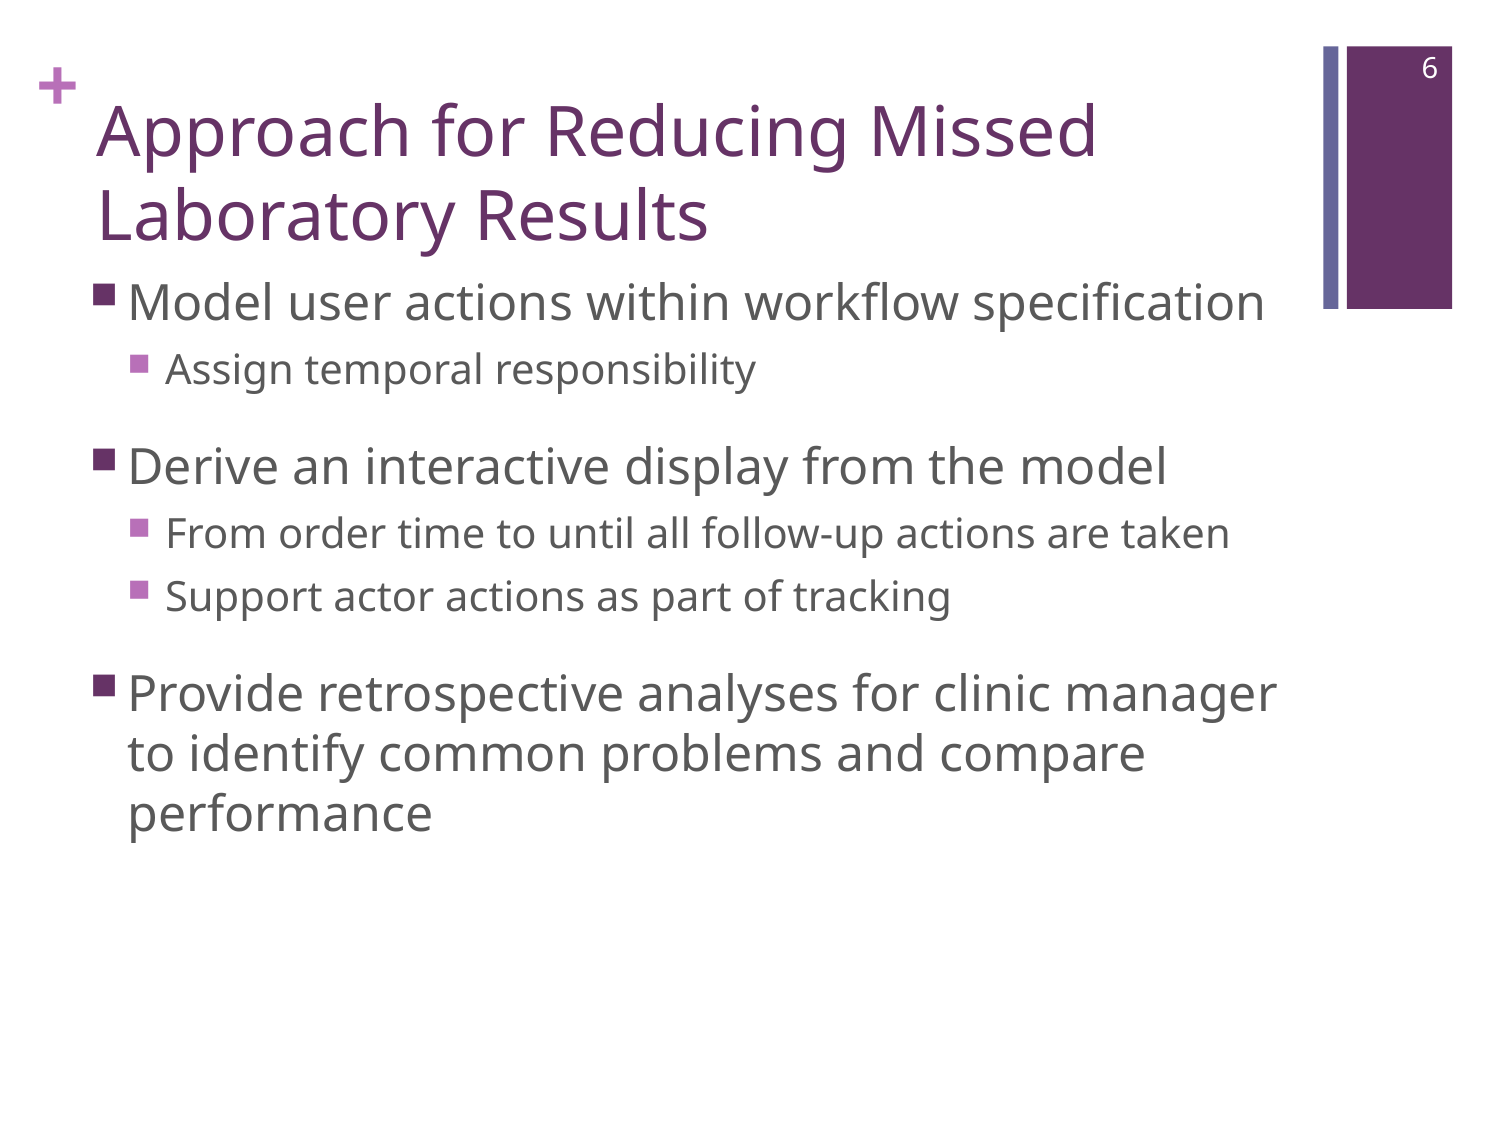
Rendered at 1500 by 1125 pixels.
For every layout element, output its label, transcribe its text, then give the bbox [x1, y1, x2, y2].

title Approach for Reducing Missed Laboratory Results [81, 79, 1322, 262]
list Model user actions within workflow specification Assign temporal responsibility Derive an interactive display from the model From order time to until all follow-up actions are taken Support actor actions as part of tracking Provide retrospective analyses for clinic manager to identify common problems and compare performance [75, 262, 1334, 1062]
slide_number 5 [1362, 39, 1454, 100]
